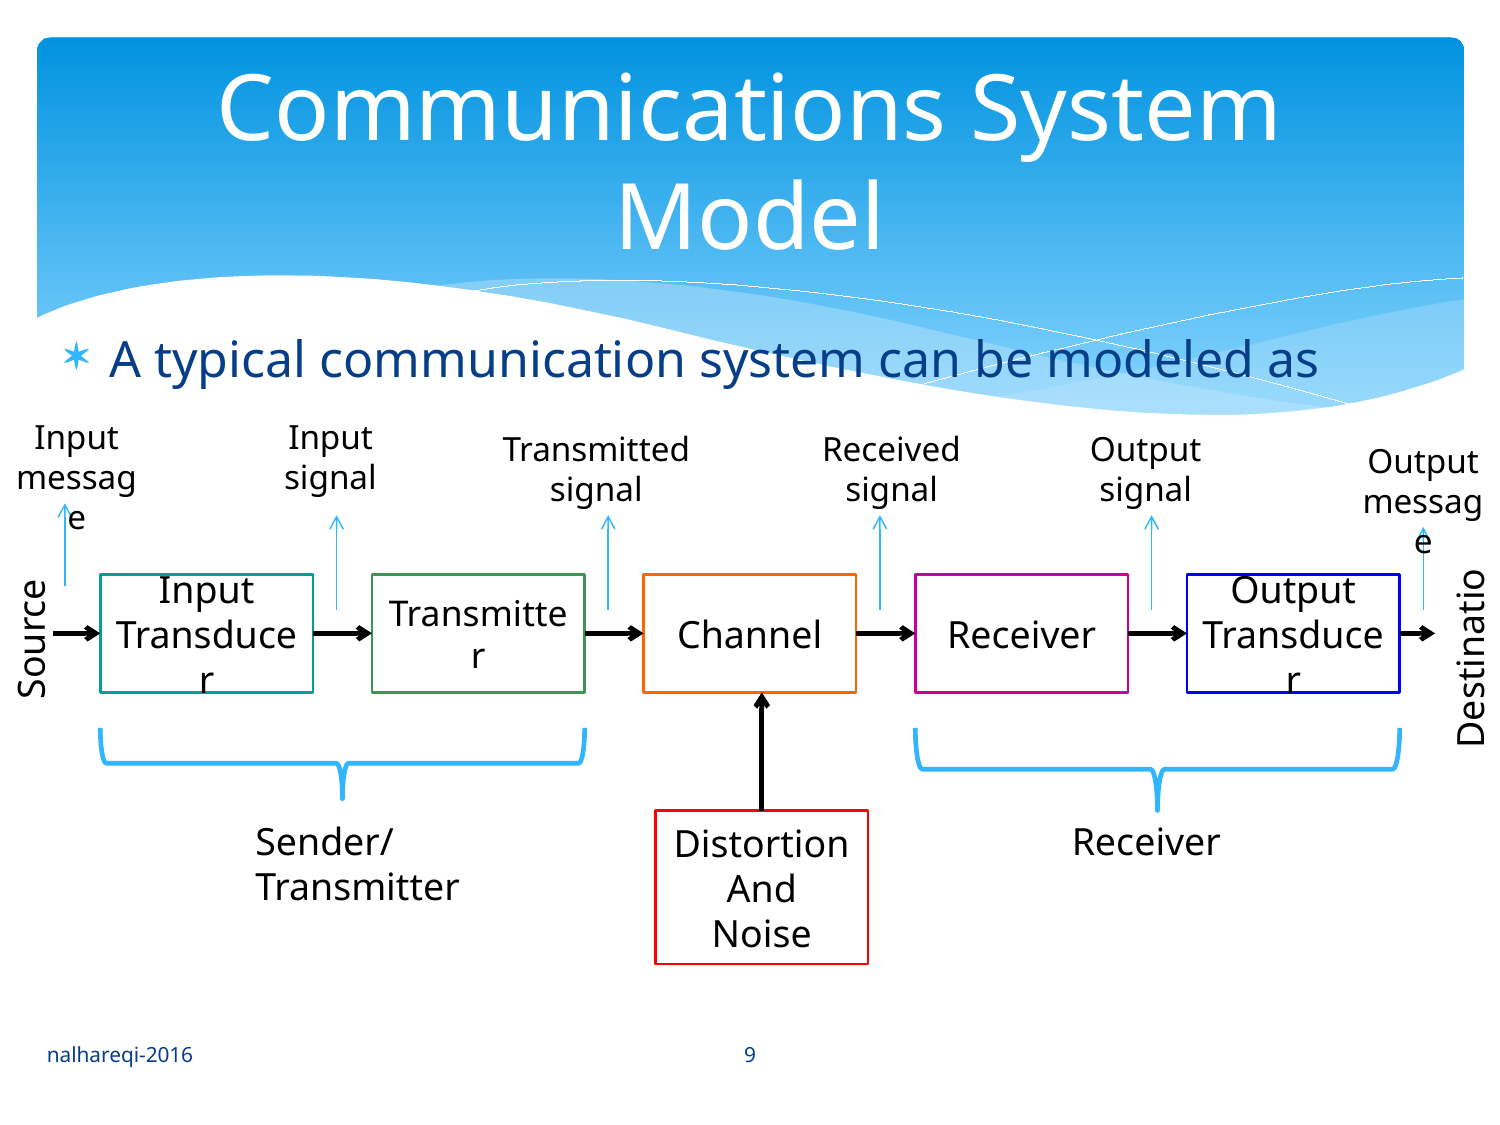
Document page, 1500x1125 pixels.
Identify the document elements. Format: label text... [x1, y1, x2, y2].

text_box [914, 727, 1401, 810]
footer nalhareqi-2016 [31, 1025, 653, 1086]
slide_number 9 [654, 1025, 846, 1086]
title Communications System Model [75, 55, 1425, 261]
text_box [99, 727, 586, 800]
text_box Received signal [773, 420, 1010, 516]
text_box Receiver [1057, 810, 1317, 871]
text_box Output signal [1068, 420, 1223, 516]
text_box Output message [1346, 432, 1500, 567]
text_box Source [0, 544, 60, 714]
text_box Transmitter [371, 573, 586, 694]
text_box Receiver [914, 573, 1129, 694]
text_box Sender/ Transmitter [240, 810, 501, 916]
text_box Output Transducer [1186, 573, 1401, 694]
text_box Input signal [253, 408, 408, 504]
text_box Transmitted signal [478, 420, 715, 516]
text_box Channel [642, 573, 857, 694]
text_box Destination [1439, 538, 1500, 764]
list A typical communication system can be modeled as [49, 320, 1475, 1005]
text_box Input message [0, 408, 154, 544]
text_box Distortion And Noise [654, 809, 869, 965]
text_box Input Transducer [99, 573, 314, 694]
